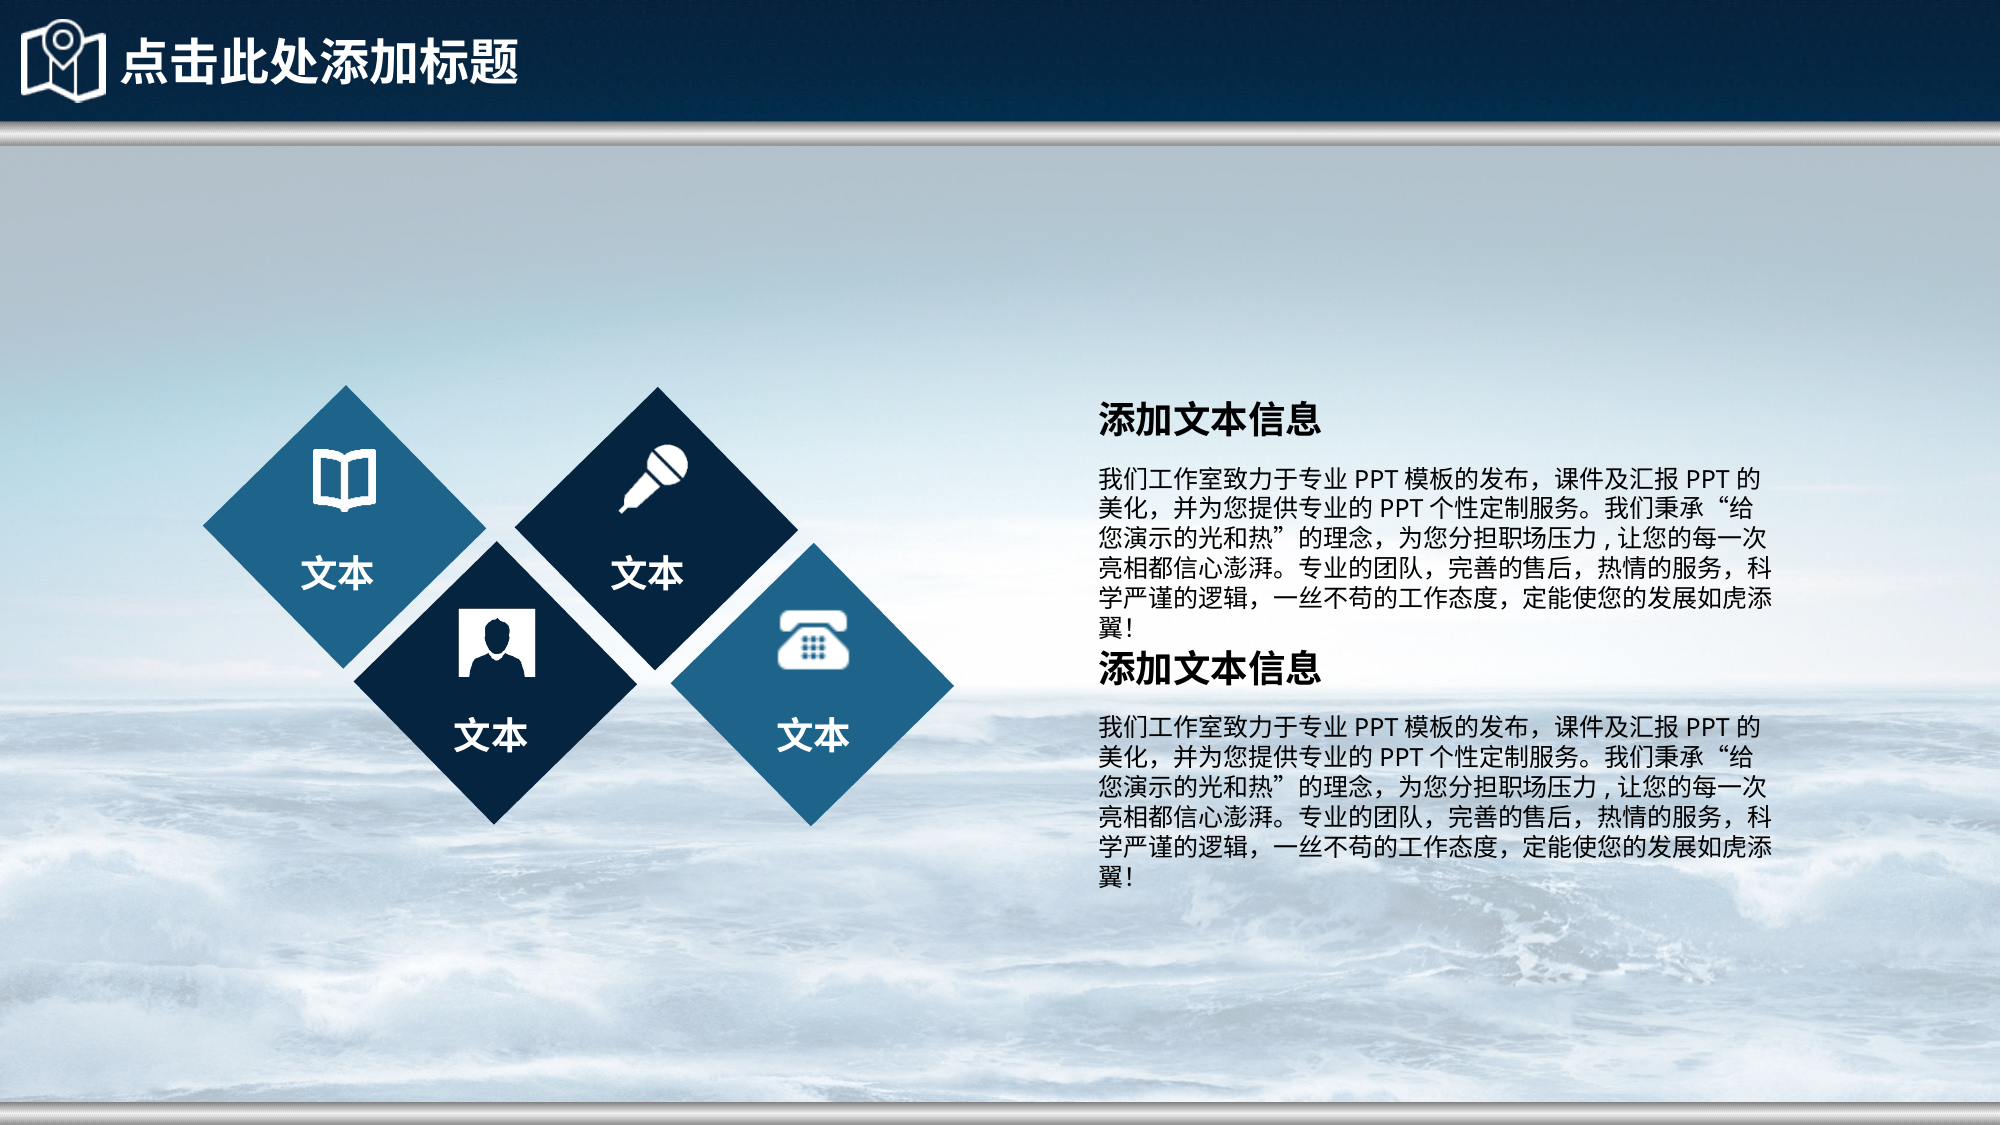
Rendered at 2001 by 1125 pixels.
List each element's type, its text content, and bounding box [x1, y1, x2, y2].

picture [0, 0, 2000, 121]
text_box 我们工作室致力于专业PPT模板的发布，课件及汇报PPT的美化，并为您提供专业的PPT个性定制服务。我们秉承“给您演示的光和热”的理念，为您分担职场压力,让您的每一次亮相都信心澎湃。专业的团队，完善的售后，热情的服务，科学严谨的逻辑，一丝不苟的工作态度，定能使您的发展如虎添翼！ [1083, 704, 1793, 899]
text_box 添加文本信息 [1083, 388, 1405, 449]
picture [312, 448, 376, 513]
text_box 我们工作室致力于专业PPT模板的发布，课件及汇报PPT的美化，并为您提供专业的PPT个性定制服务。我们秉承“给您演示的光和热”的理念，为您分担职场压力,让您的每一次亮相都信心澎湃。专业的团队，完善的售后，热情的服务，科学严谨的逻辑，一丝不苟的工作态度，定能使您的发展如虎添翼！ [1083, 455, 1793, 651]
picture [450, 595, 544, 689]
picture [763, 592, 865, 693]
text_box 添加文本信息 [1083, 637, 1405, 697]
picture [0, 1102, 2000, 1125]
picture [0, 122, 2000, 146]
picture [615, 440, 692, 517]
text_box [243, 426, 913, 786]
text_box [21, 19, 579, 104]
